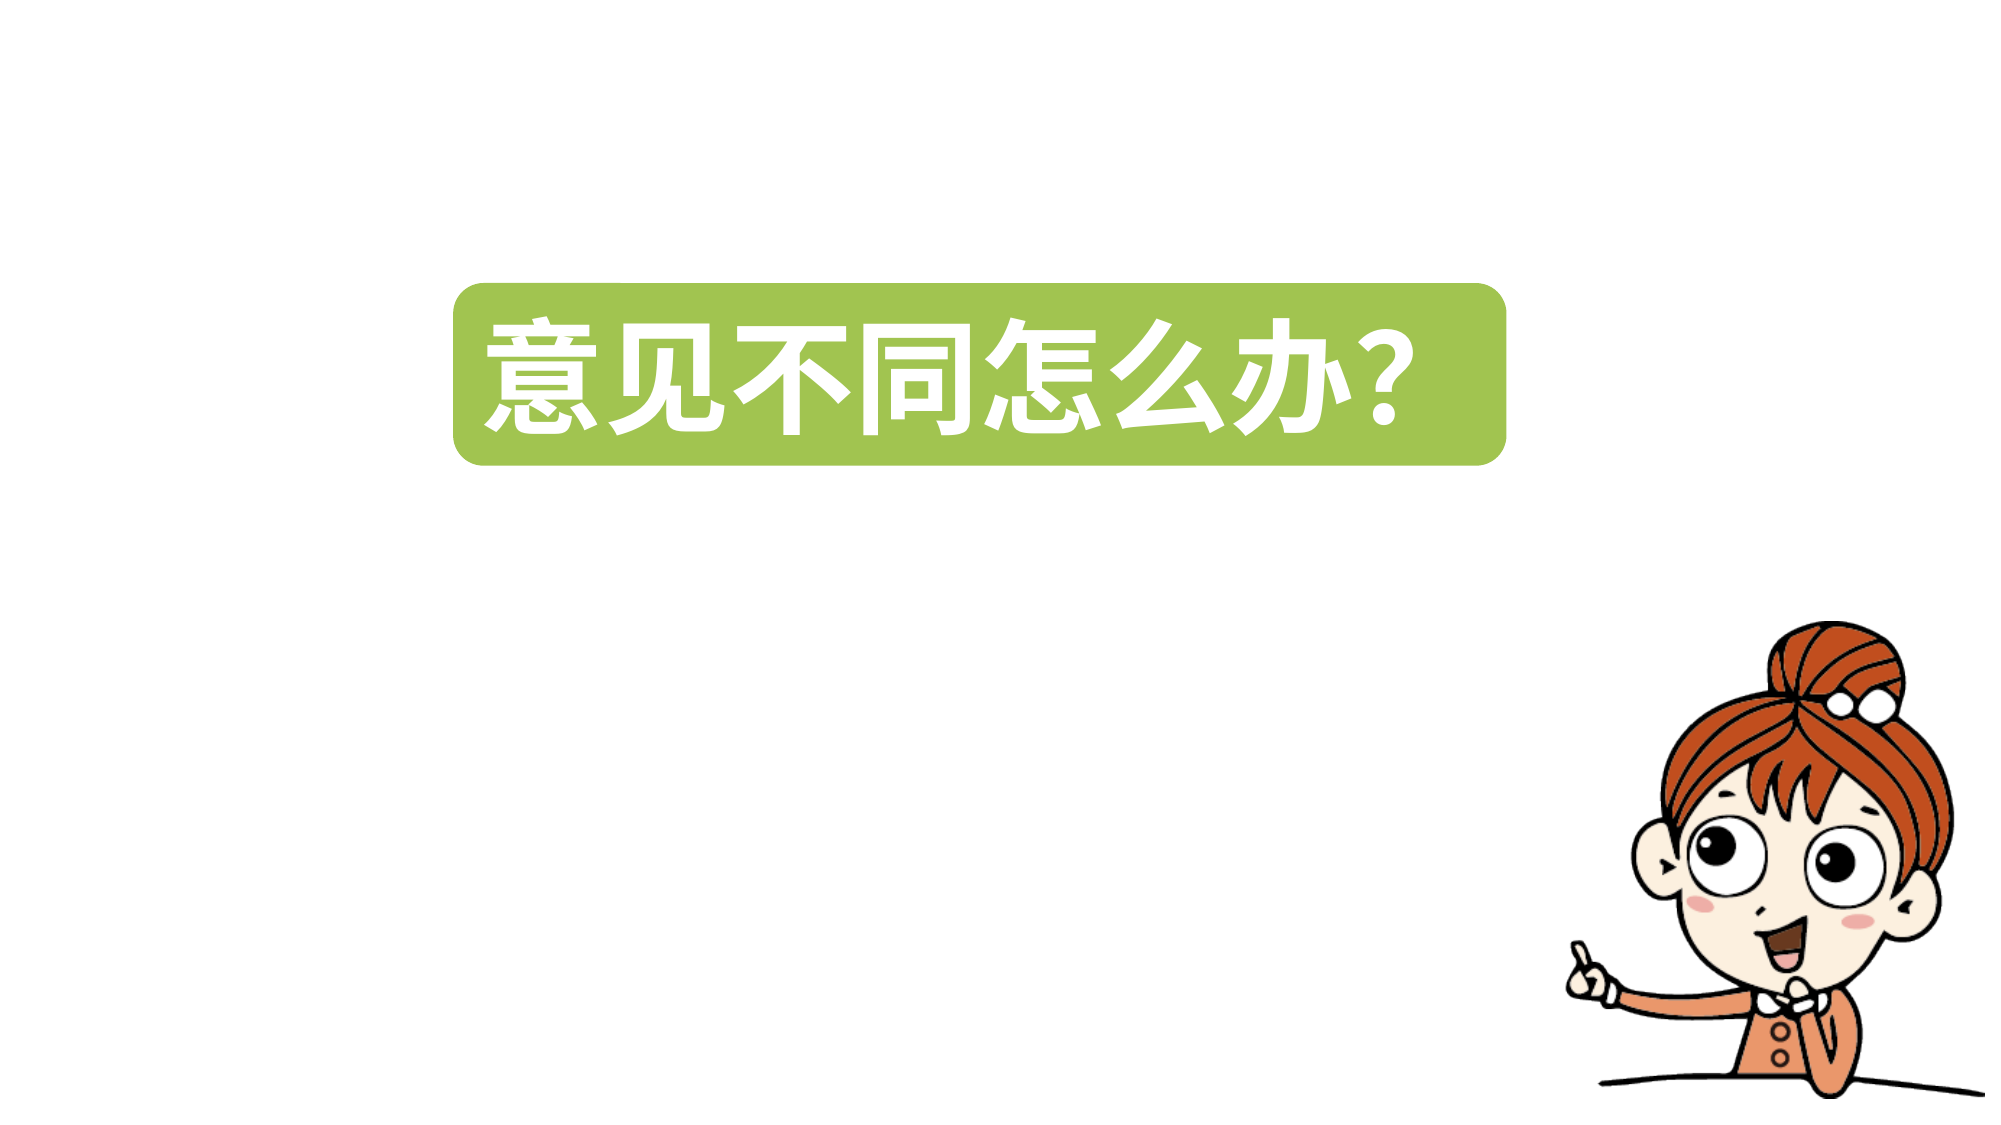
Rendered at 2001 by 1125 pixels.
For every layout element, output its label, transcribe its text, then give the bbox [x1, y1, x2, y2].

picture [1379, 621, 1985, 1099]
text_box 意见不同怎么办？ [453, 282, 1507, 466]
